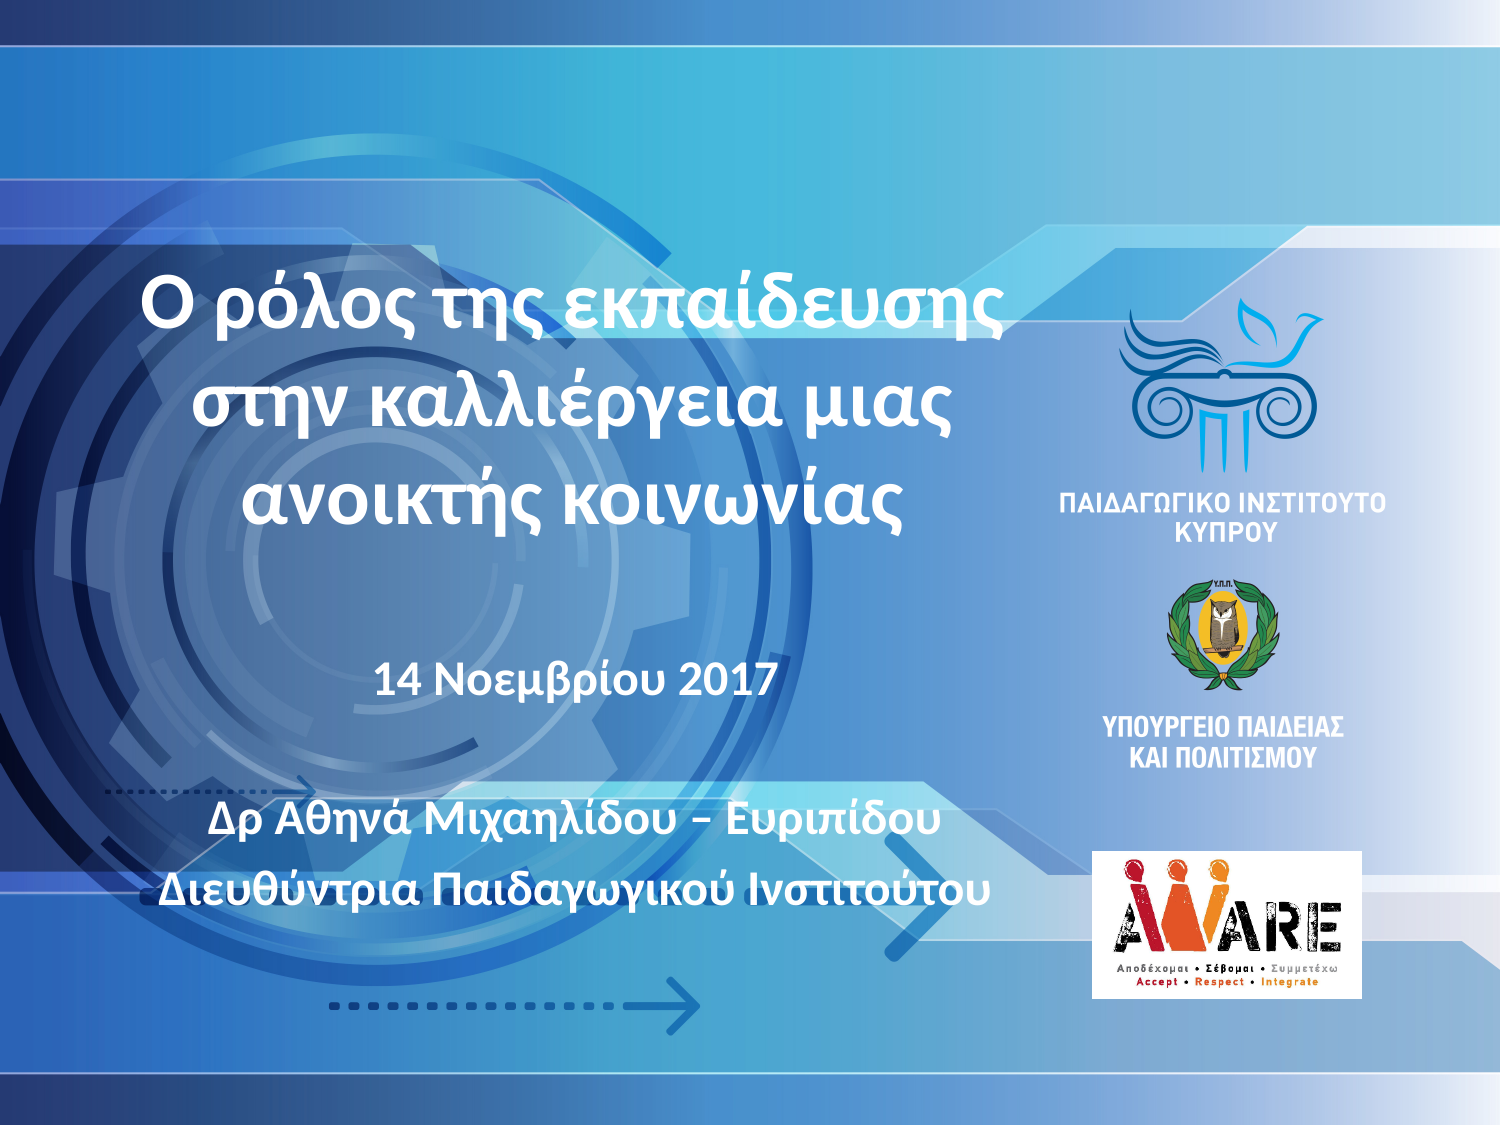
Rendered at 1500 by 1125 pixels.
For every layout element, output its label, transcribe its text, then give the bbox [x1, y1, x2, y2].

picture [0, 0, 1500, 1125]
title Ο ρόλος της εκπαίδευσης στην καλλιέργεια μιας ανοικτής κοινωνίας [112, 196, 1034, 591]
subtitle 14 Νοεμβρίου 2017 Δρ Αθηνά Μιχαηλίδου – Ευριπίδου Διευθύντρια Παιδαγωγικού Ινστιτούτου [117, 637, 1034, 925]
